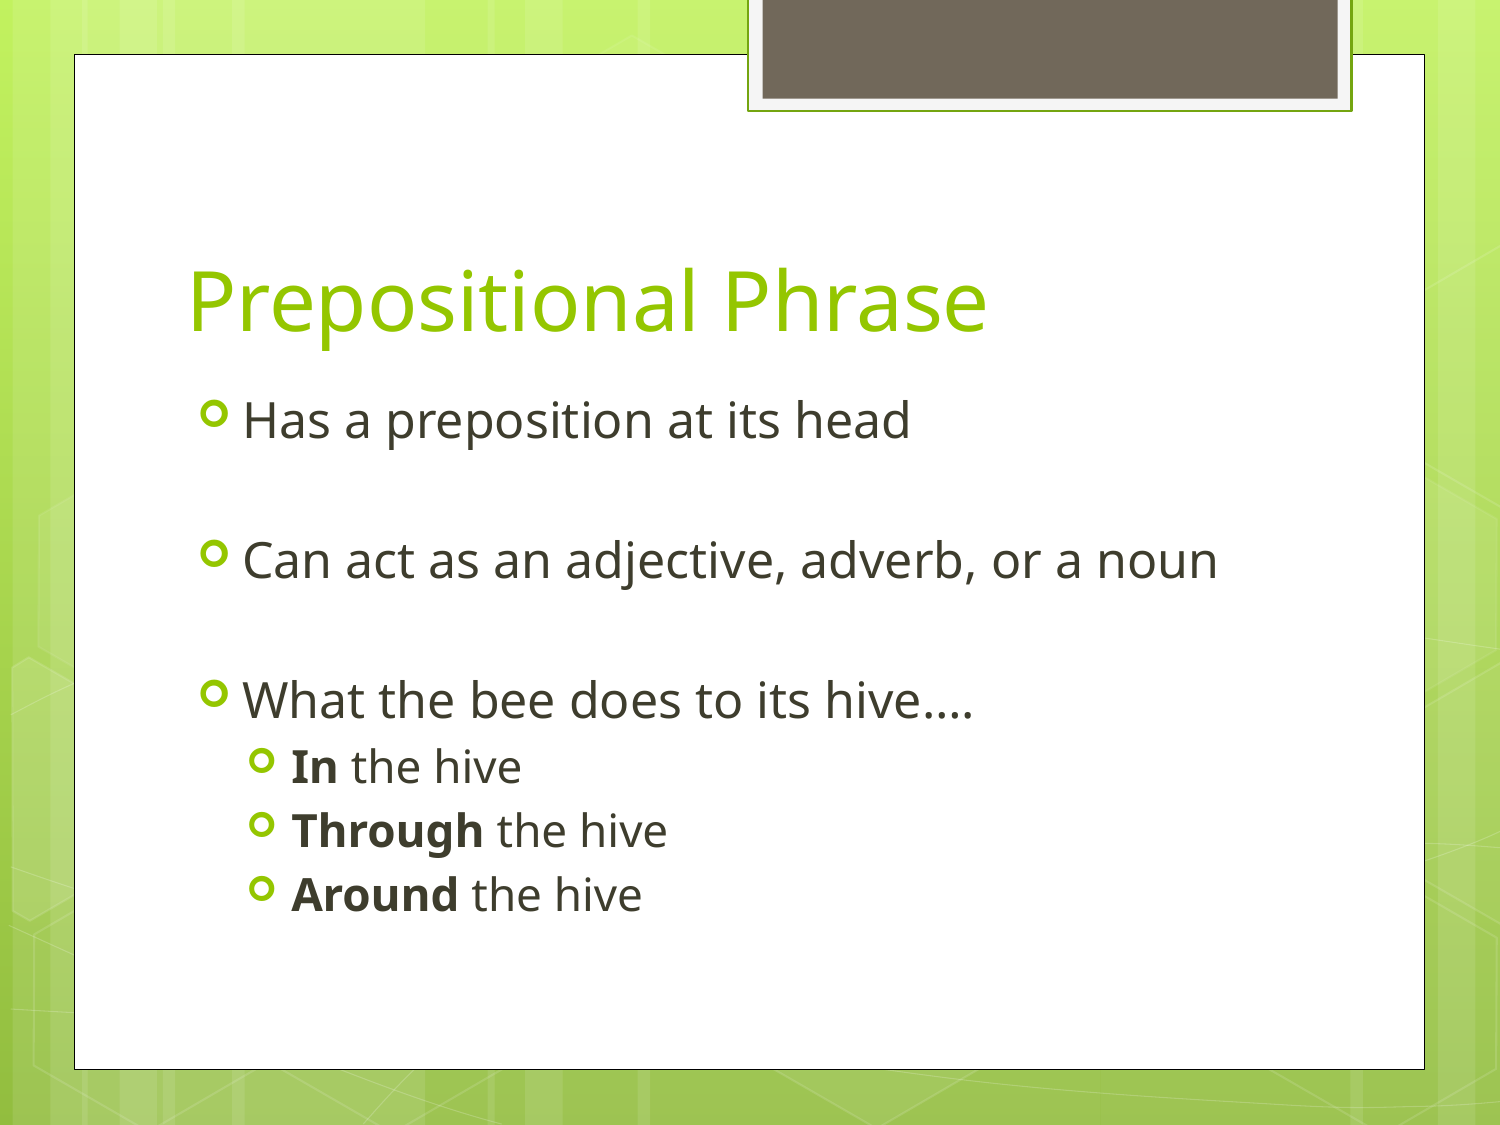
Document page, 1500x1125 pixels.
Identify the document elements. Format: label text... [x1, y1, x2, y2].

list Has a preposition at its head Can act as an adjective, adverb, or a noun What the bee does to its hive…. In the hive Through the hive Around the hive [171, 381, 1283, 957]
title Prepositional Phrase [171, 168, 1324, 357]
